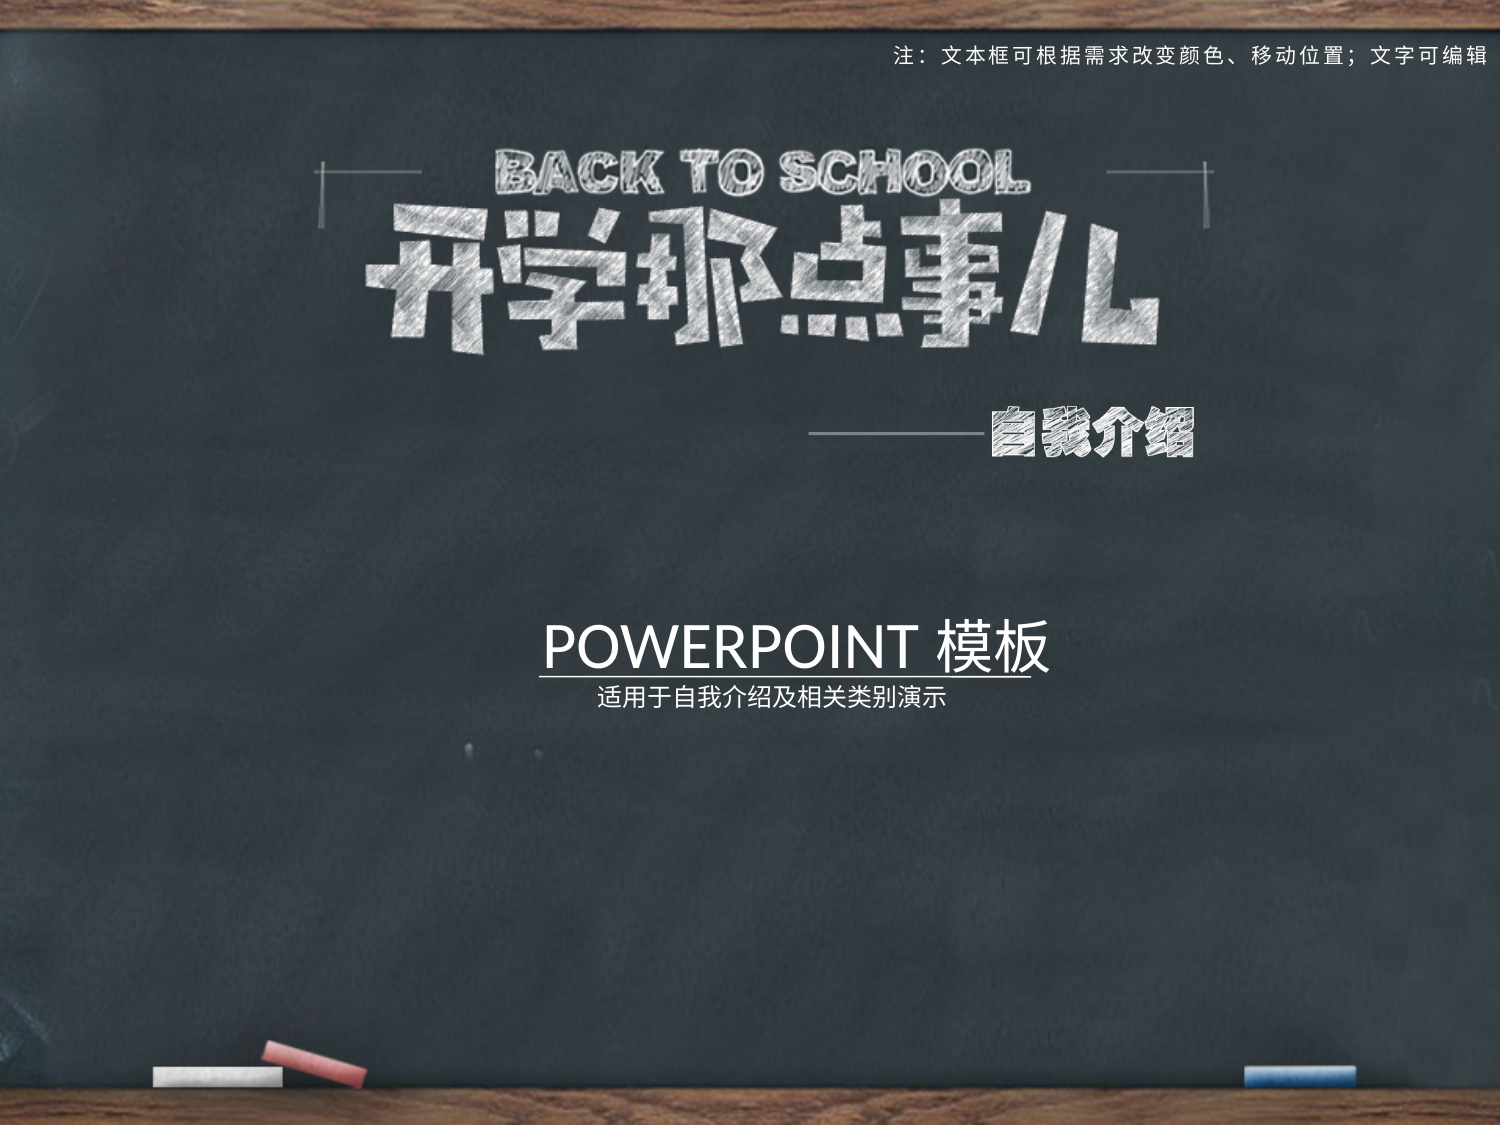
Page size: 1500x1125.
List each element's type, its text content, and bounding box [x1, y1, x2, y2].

picture [0, 0, 1500, 1125]
text_box 注：文本框可根据需求改变颜色、移动位置；文字可编辑 [878, 34, 1500, 105]
text_box POWERPOINT模板 适用于自我介绍及相关类别演示 [527, 594, 1325, 749]
